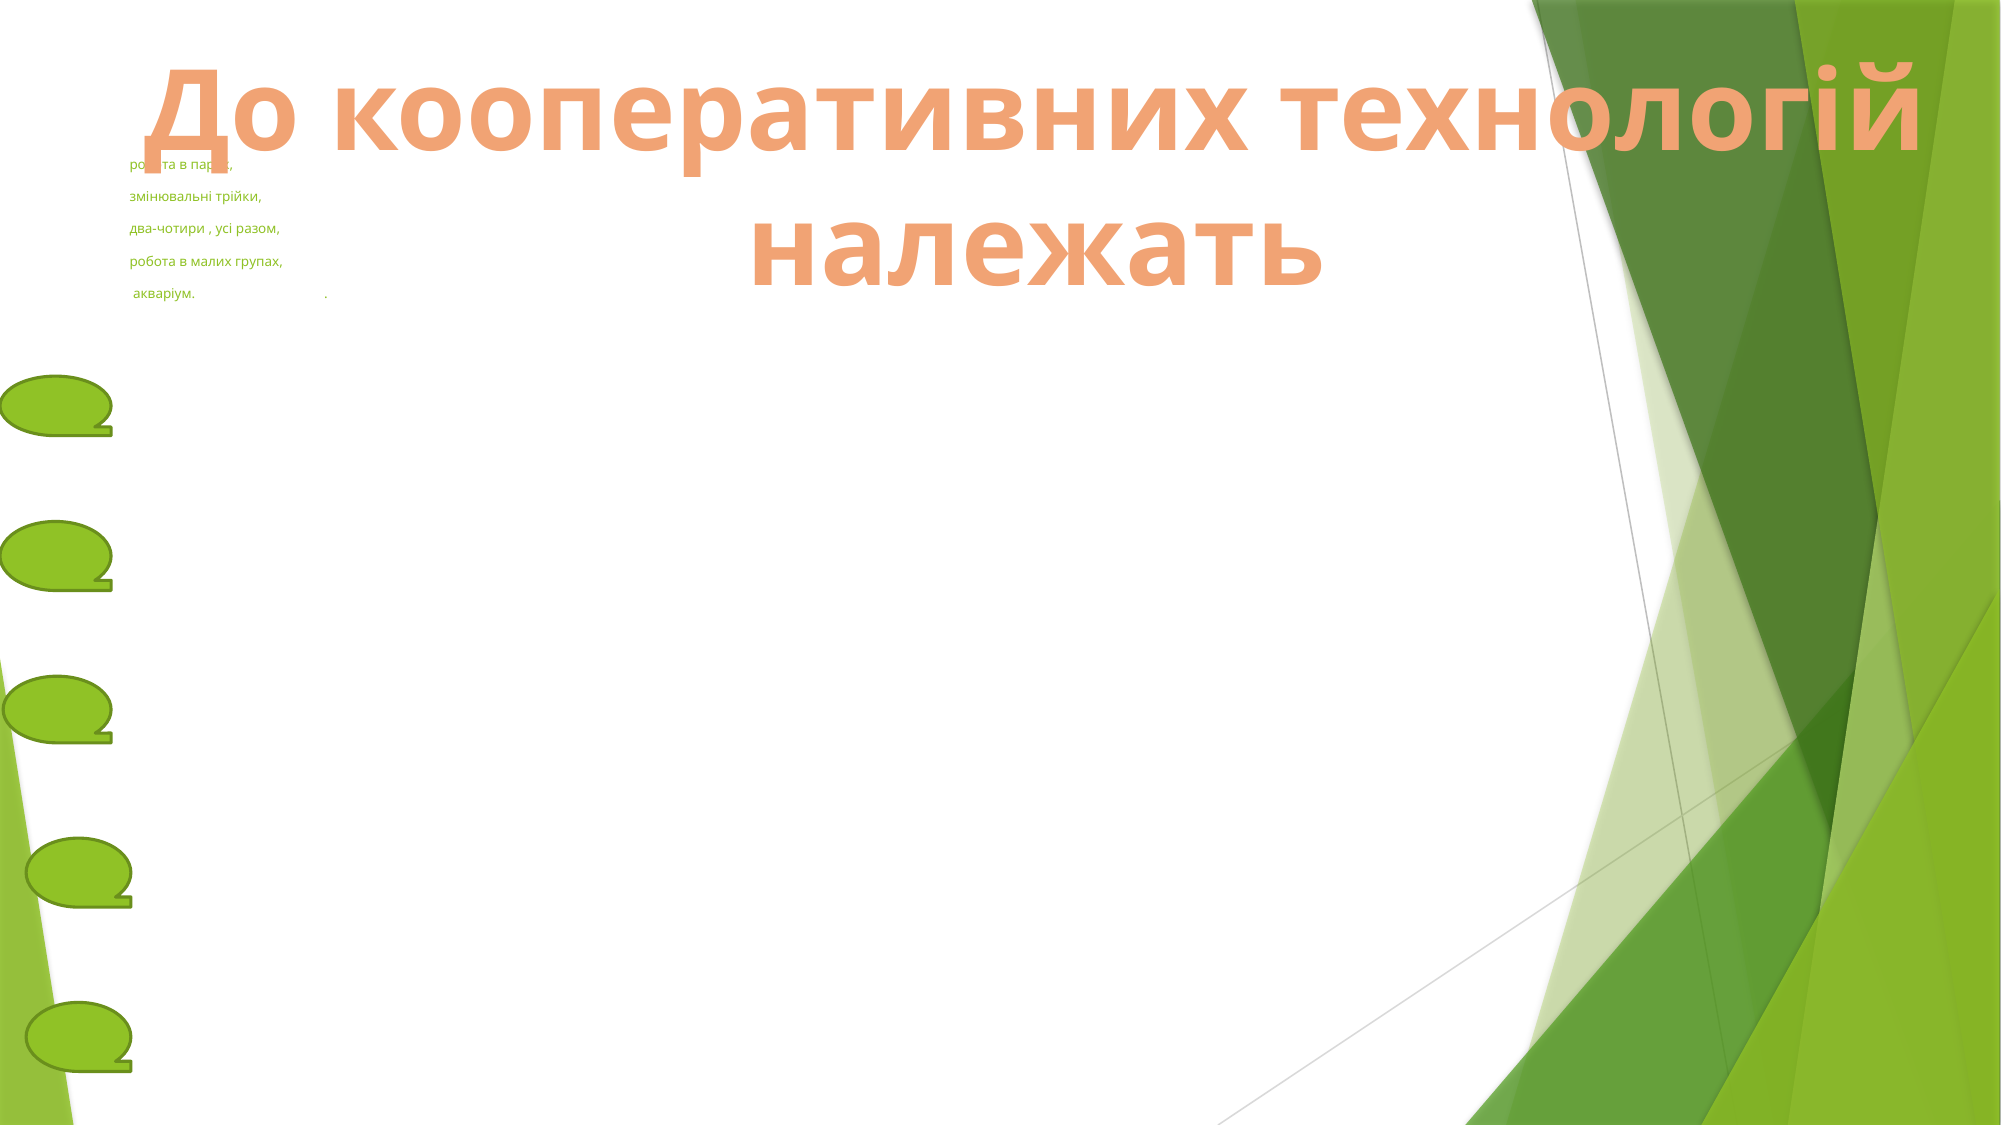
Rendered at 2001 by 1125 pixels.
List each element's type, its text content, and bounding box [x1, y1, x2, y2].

text_box [24, 1000, 133, 1074]
text_box [1, 674, 113, 745]
text_box До кооперативних технологій належать [0, 30, 2000, 316]
text_box [0, 374, 113, 438]
text_box [24, 836, 133, 909]
text_box [0, 519, 113, 593]
